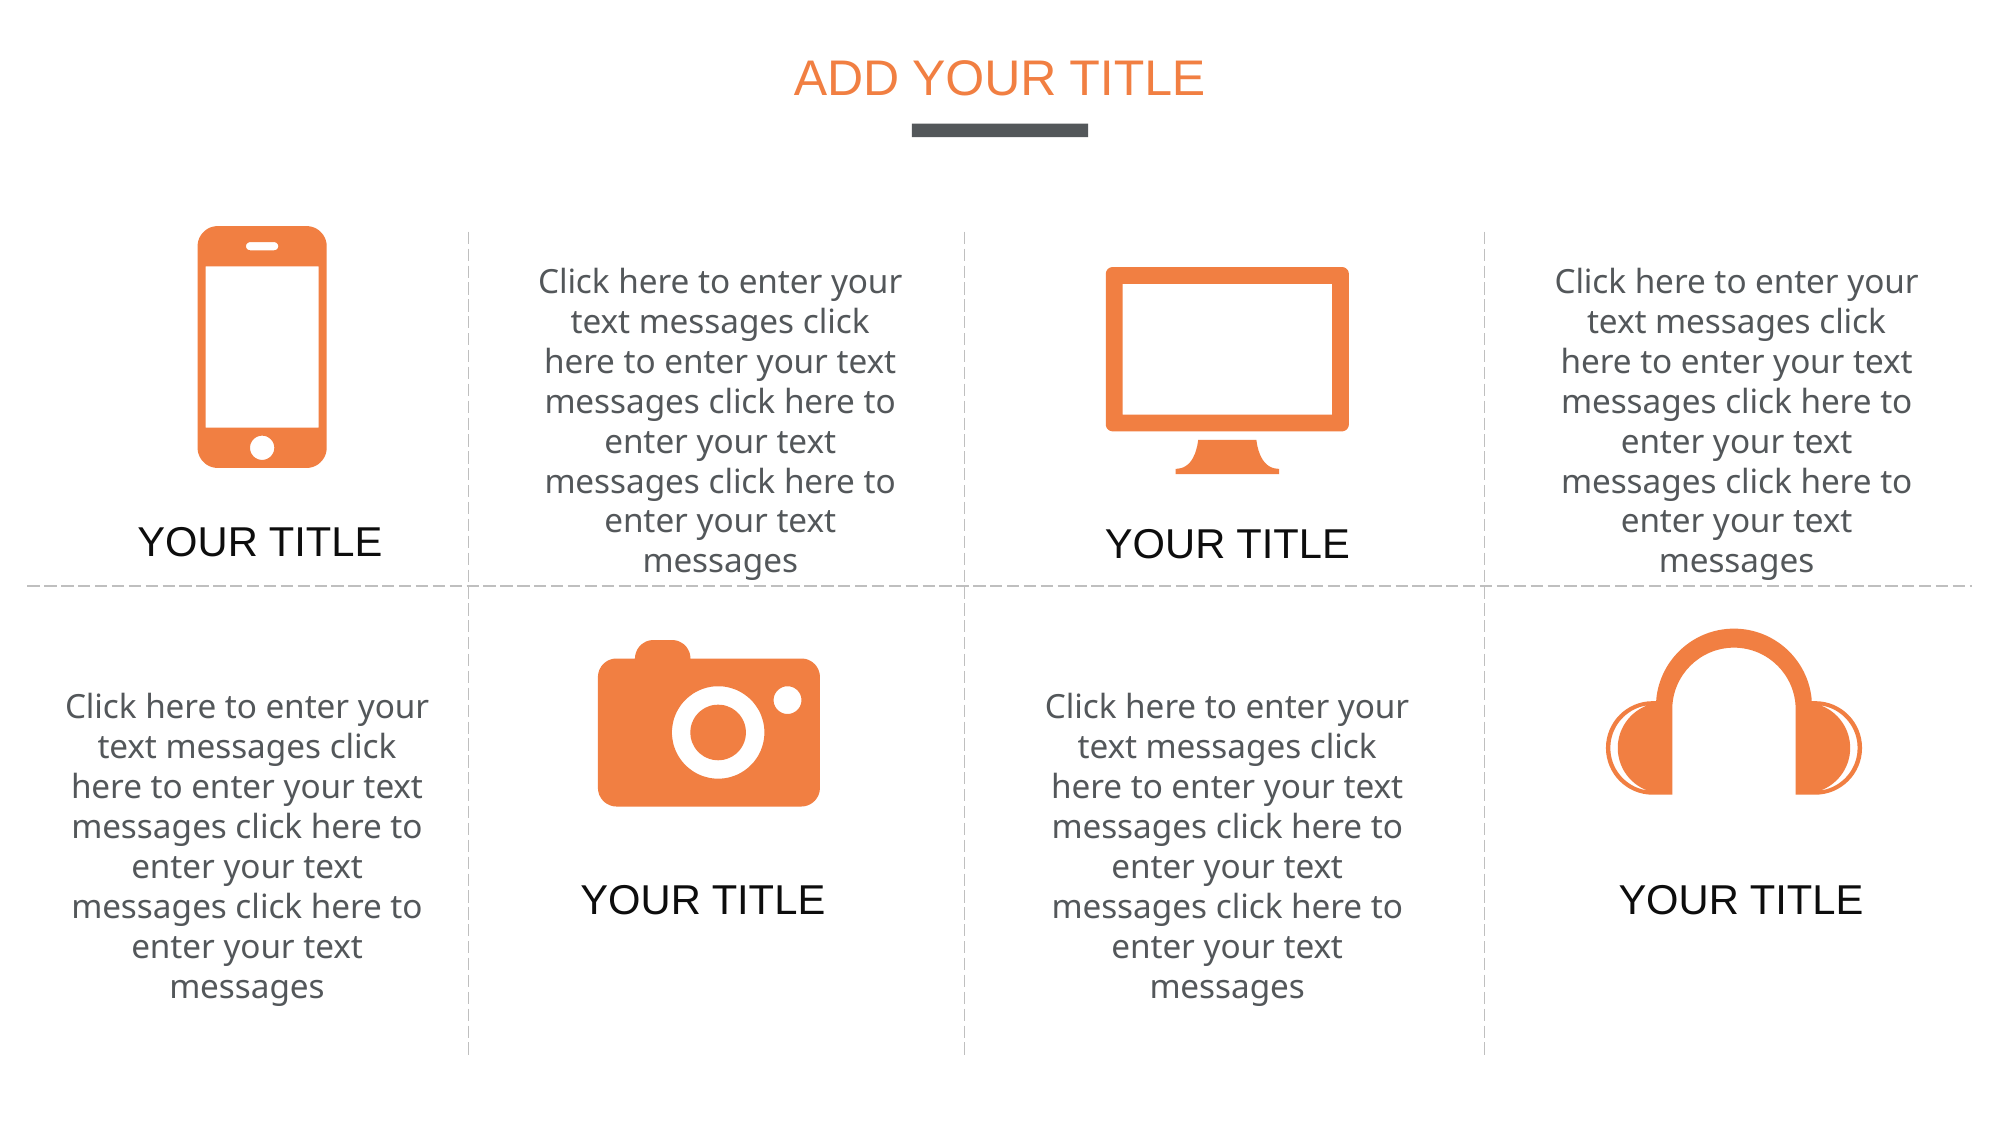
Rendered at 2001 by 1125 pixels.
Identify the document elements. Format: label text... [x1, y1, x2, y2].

text_box Click here to enter your text messages click here to enter your text messages click here to enter your text messages click here to enter your text messages [1029, 678, 1425, 1013]
text_box [197, 226, 327, 468]
text_box [1603, 626, 1865, 797]
text_box YOUR TITLE [122, 507, 398, 572]
text_box YOUR TITLE [565, 865, 841, 931]
text_box [910, 121, 1090, 139]
text_box Click here to enter your text messages click here to enter your text messages click here to enter your text messages click here to enter your text messages [49, 678, 445, 1013]
text_box YOUR TITLE [1603, 865, 1879, 931]
text_box ADD YOUR TITLE [779, 37, 1221, 113]
text_box [1105, 267, 1349, 432]
text_box Click here to enter your text messages click here to enter your text messages click here to enter your text messages click here to enter your text messages [1539, 252, 1935, 585]
text_box Click here to enter your text messages click here to enter your text messages click here to enter your text messages click here to enter your text messages [522, 252, 918, 585]
text_box [1175, 439, 1280, 475]
text_box YOUR TITLE [1090, 508, 1365, 574]
text_box [597, 640, 820, 807]
